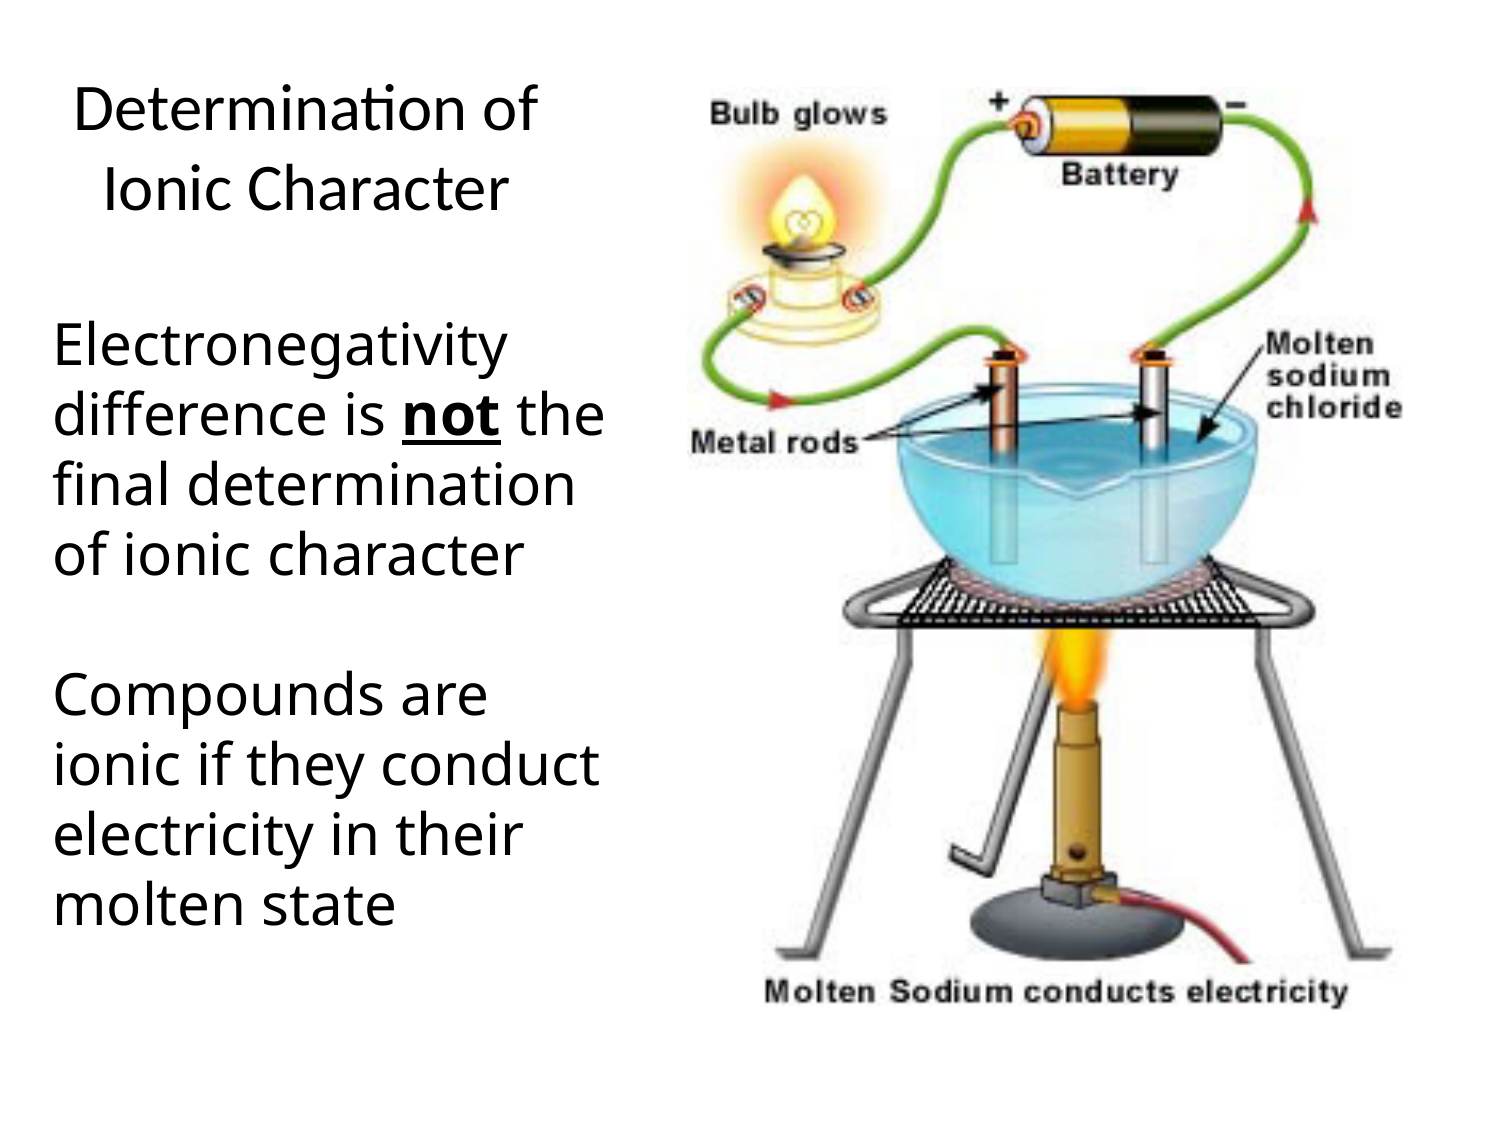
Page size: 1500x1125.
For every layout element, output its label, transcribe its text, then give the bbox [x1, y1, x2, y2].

text_box Electronegativity difference is not the final determination of ionic character [37, 299, 650, 595]
text_box Compounds are ionic if they conduct electricity in their molten state [37, 649, 625, 945]
title Determination of Ionic Character [0, 0, 613, 288]
picture [687, 87, 1406, 1013]
